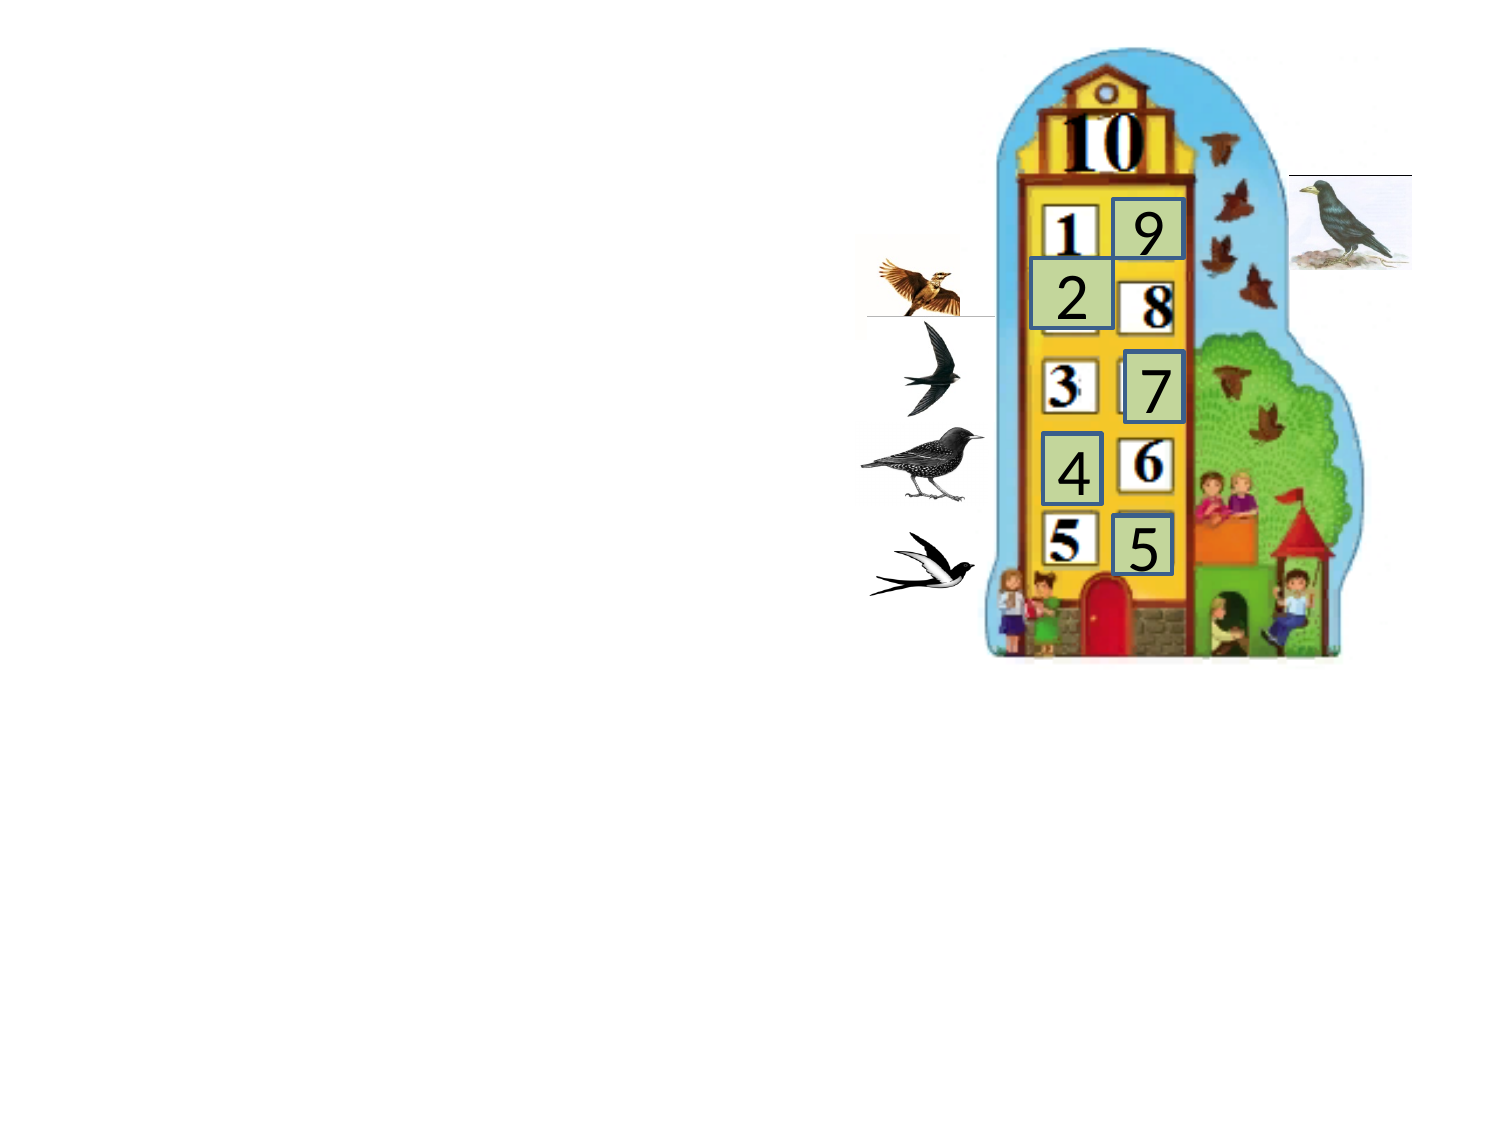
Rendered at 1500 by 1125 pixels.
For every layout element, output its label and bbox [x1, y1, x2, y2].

picture [855, 46, 1412, 689]
